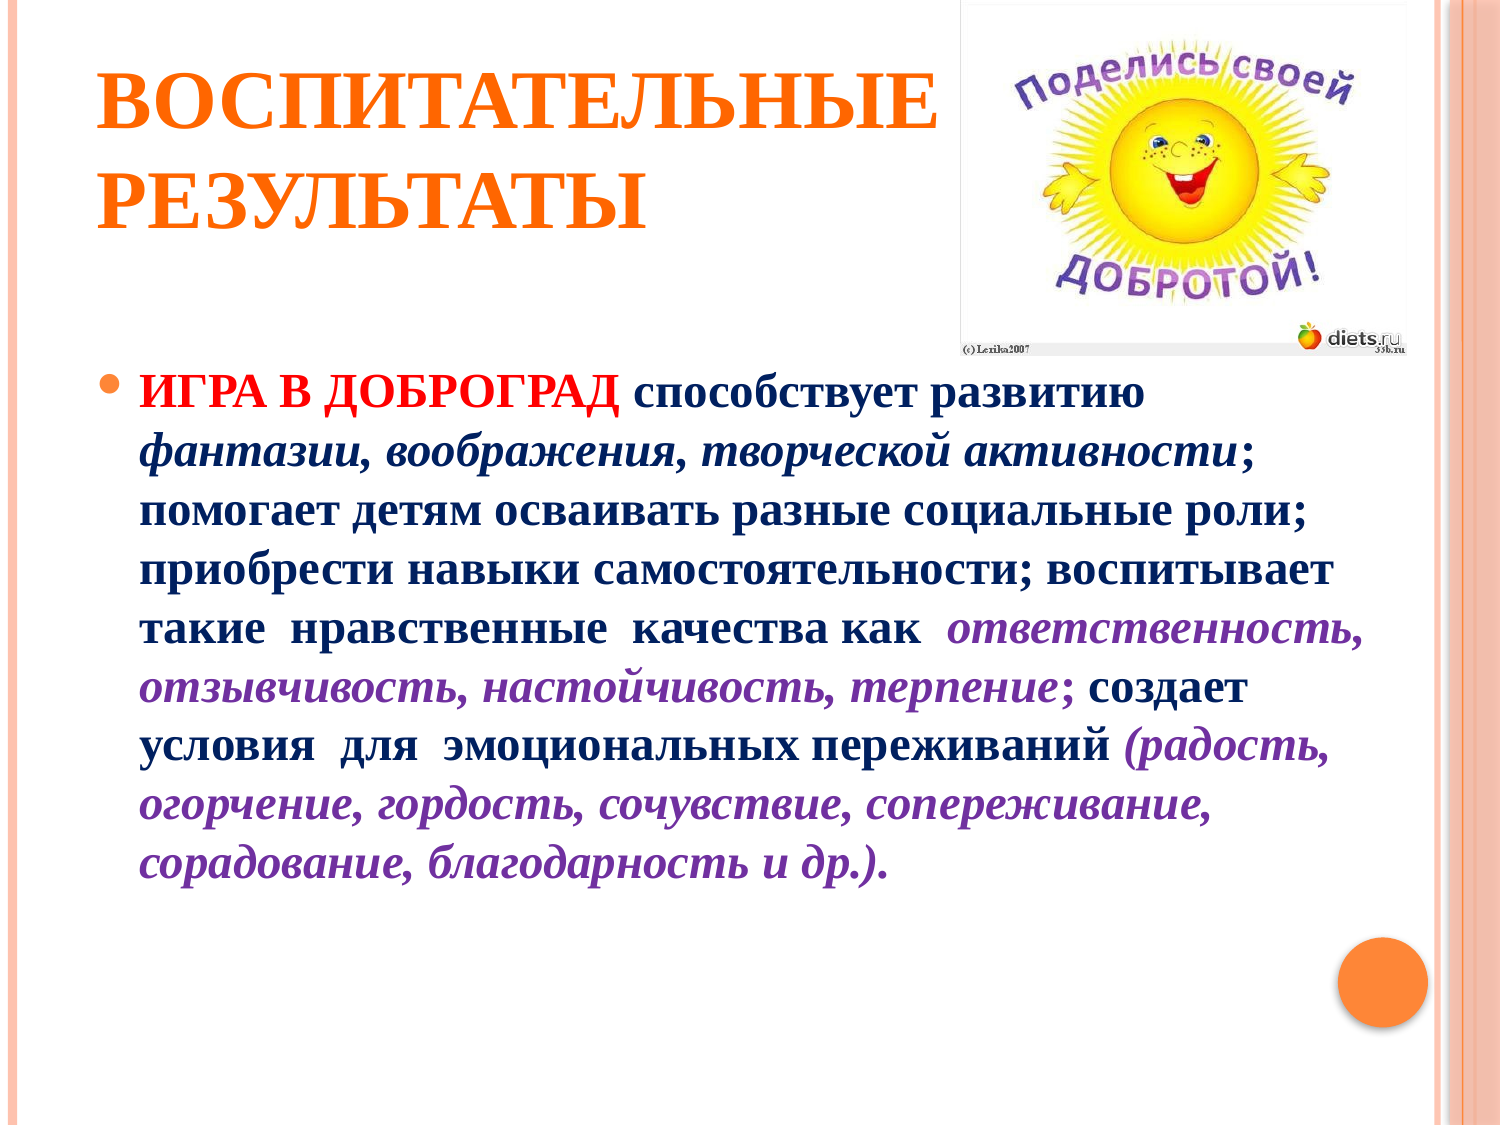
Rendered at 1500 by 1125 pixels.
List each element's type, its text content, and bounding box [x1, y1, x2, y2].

title Воспитательные результаты [82, 152, 954, 253]
list ИГРА В ДОБРОГРАД способствует развитию фантазии, воображения, творческой активности; помогает детям осваивать разные социальные роли; приобрести навыки самостоятельности; воспитывает такие нравственные качества как ответственность, отзывчивость, настойчивость, терпение; создает условия для эмоциональных переживаний (радость, огорчение, гордость, сочувствие, сопереживание, сорадование, благодарность и др.). [82, 351, 1383, 950]
picture [960, 0, 1407, 357]
